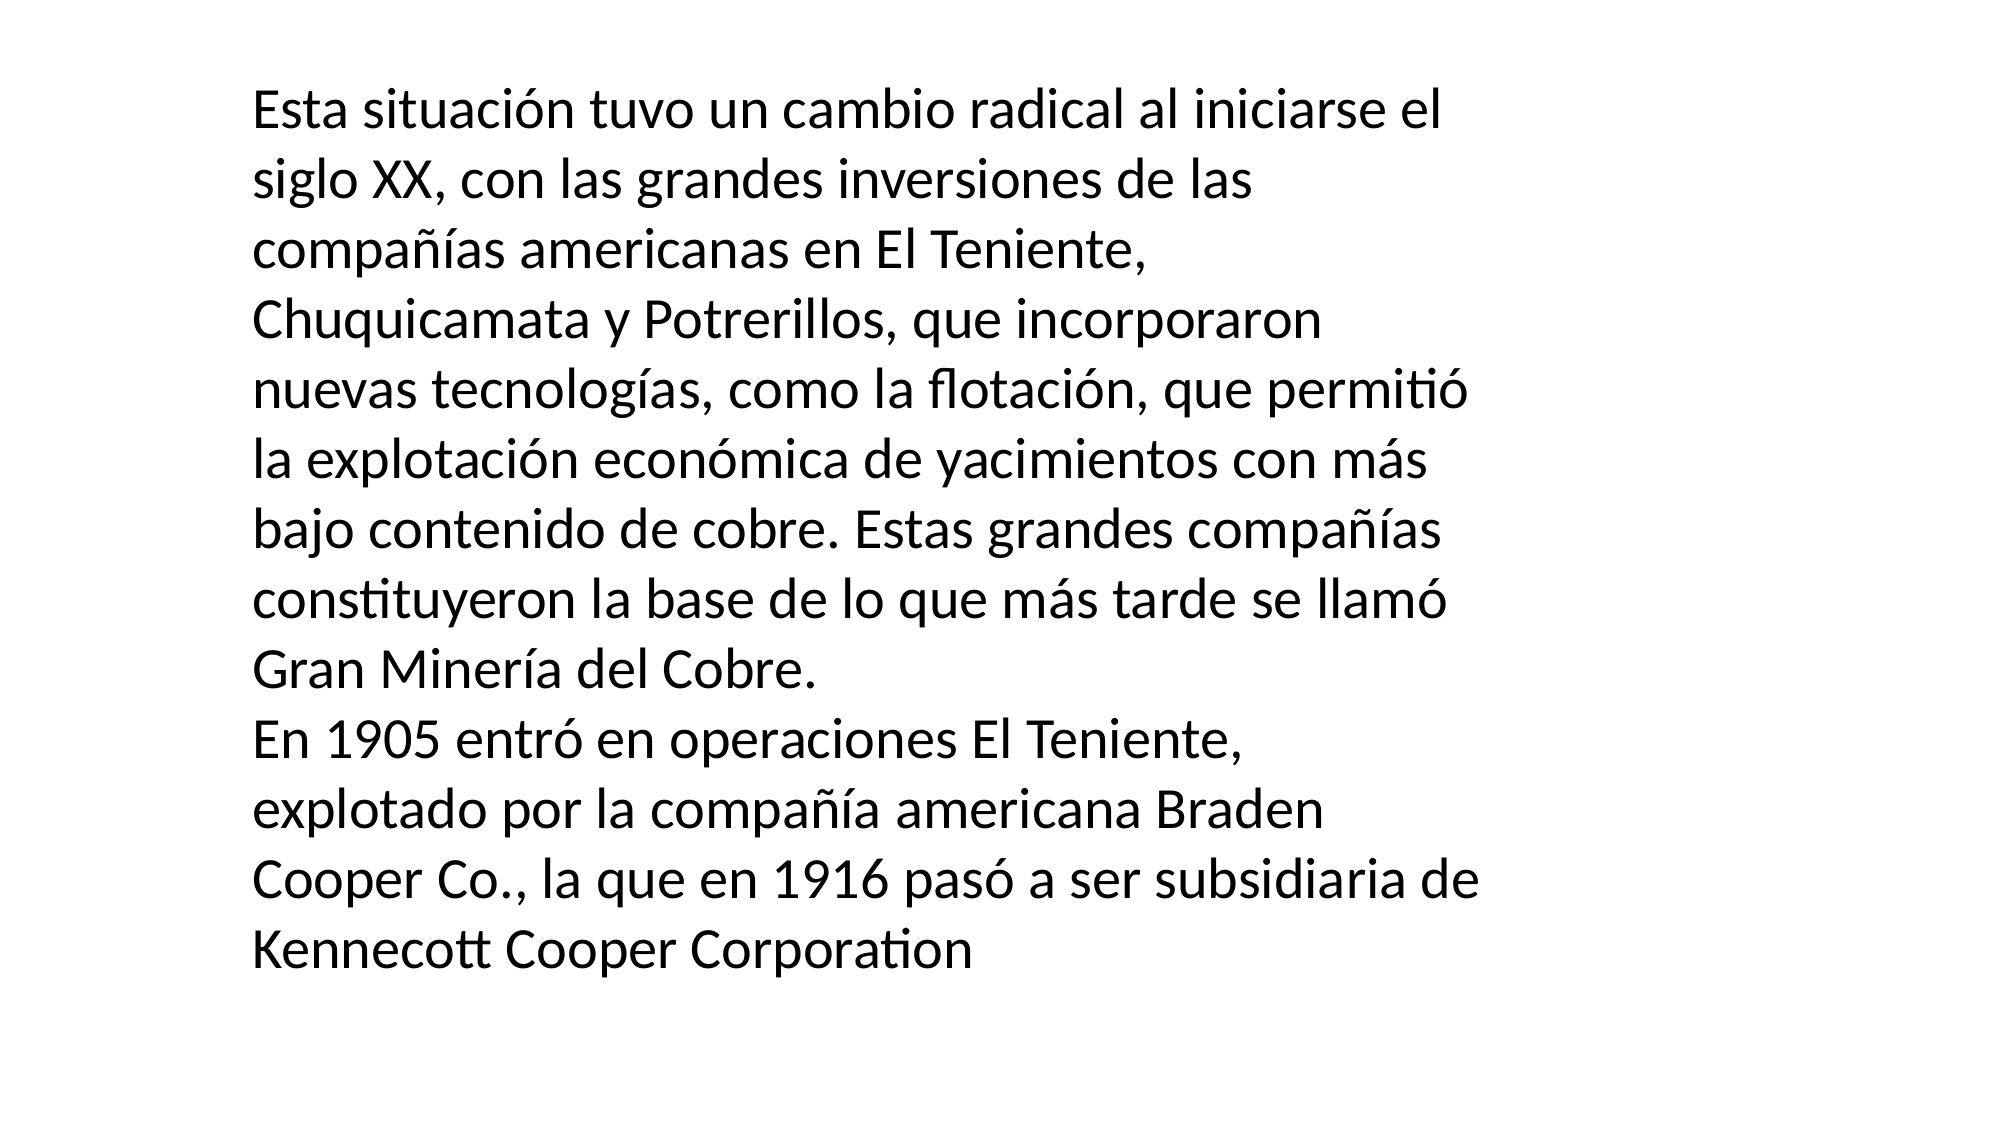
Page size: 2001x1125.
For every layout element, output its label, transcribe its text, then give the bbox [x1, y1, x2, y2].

text_box Esta situación tuvo un cambio radical al iniciarse el siglo XX, con las grandes inversiones de las compañías americanas en El Teniente, Chuquicamata y Potrerillos, que incorporaron nuevas tecnologías, como la flotación, que permitió la explotación económica de yacimientos con más bajo contenido de cobre. Estas grandes compañías constituyeron la base de lo que más tarde se llamó Gran Minería del Cobre. En 1905 entró en operaciones El Teniente, explotado por la compañía americana Braden Cooper Co., la que en 1916 pasó a ser subsidiaria de Kennecott Cooper Corporation [237, 62, 1500, 988]
